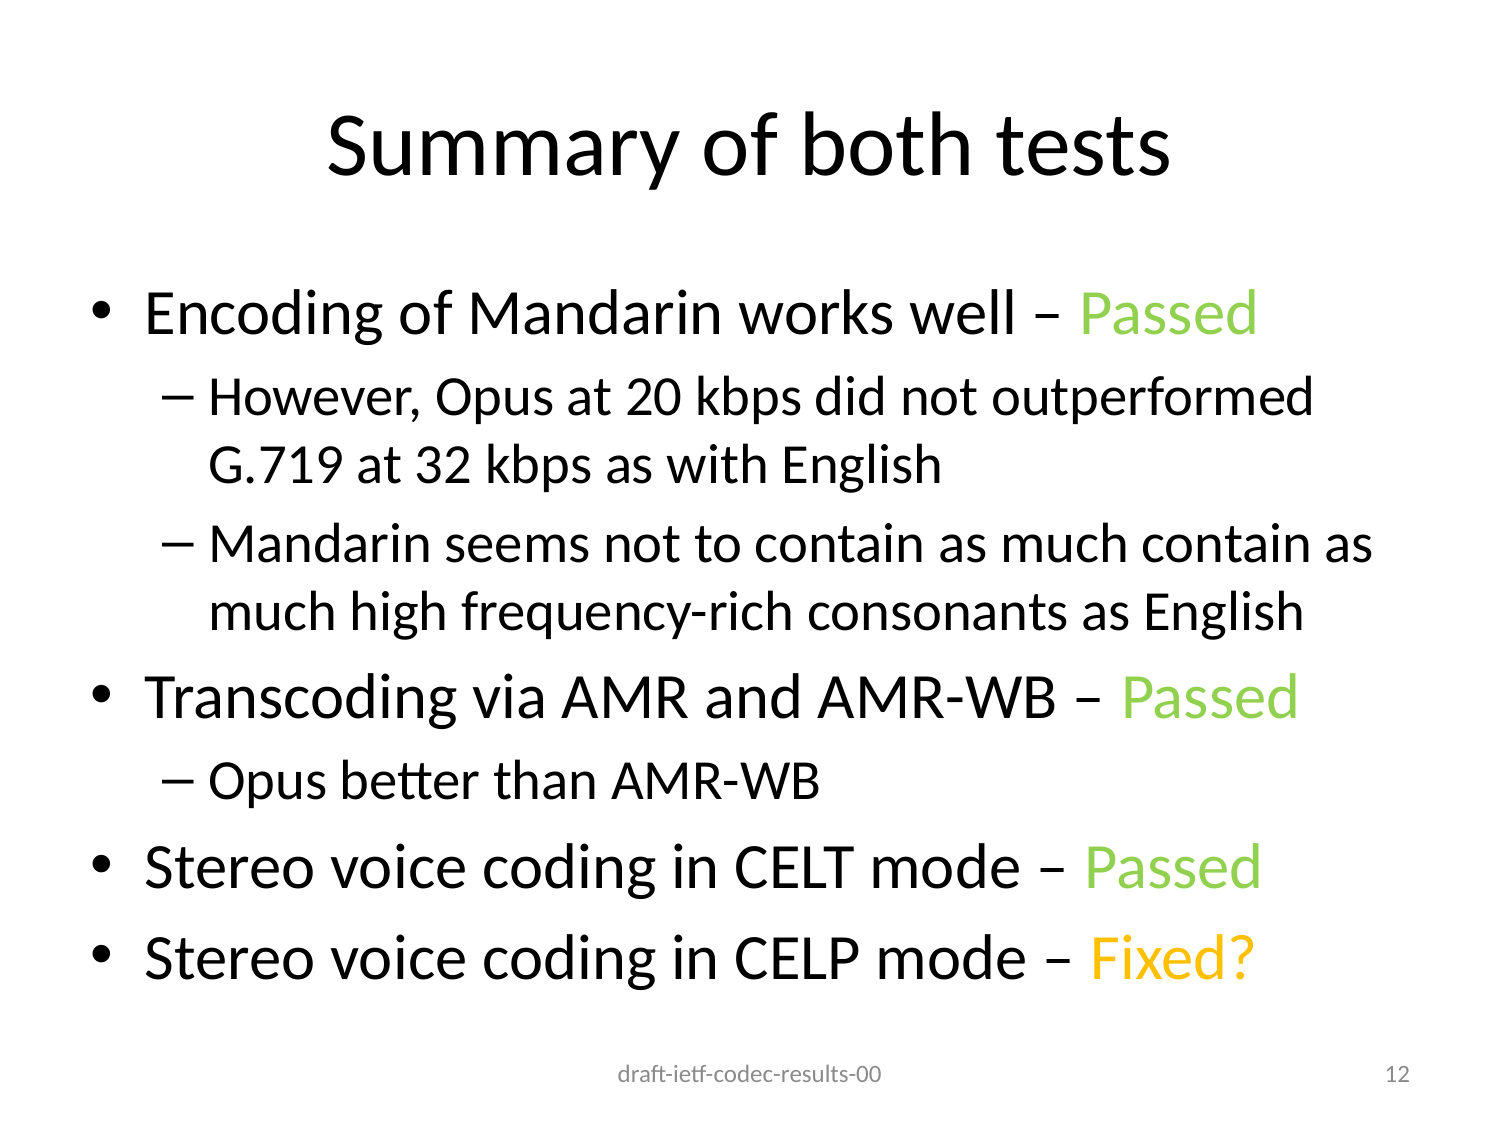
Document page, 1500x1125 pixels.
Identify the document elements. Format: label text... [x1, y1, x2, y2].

slide_number 12 [1074, 1042, 1425, 1103]
list Encoding of Mandarin works well – Passed However, Opus at 20 kbps did not outperformed G.719 at 32 kbps as with English Mandarin seems not to contain as much contain as much high frequency-rich consonants as English Transcoding via AMR and AMR-WB – Passed Opus better than AMR-WB Stereo voice coding in CELT mode – Passed Stereo voice coding in CELP mode – Fixed? [75, 262, 1425, 1005]
title Summary of both tests [75, 45, 1425, 233]
footer draft-ietf-codec-results-00 [512, 1042, 988, 1103]
